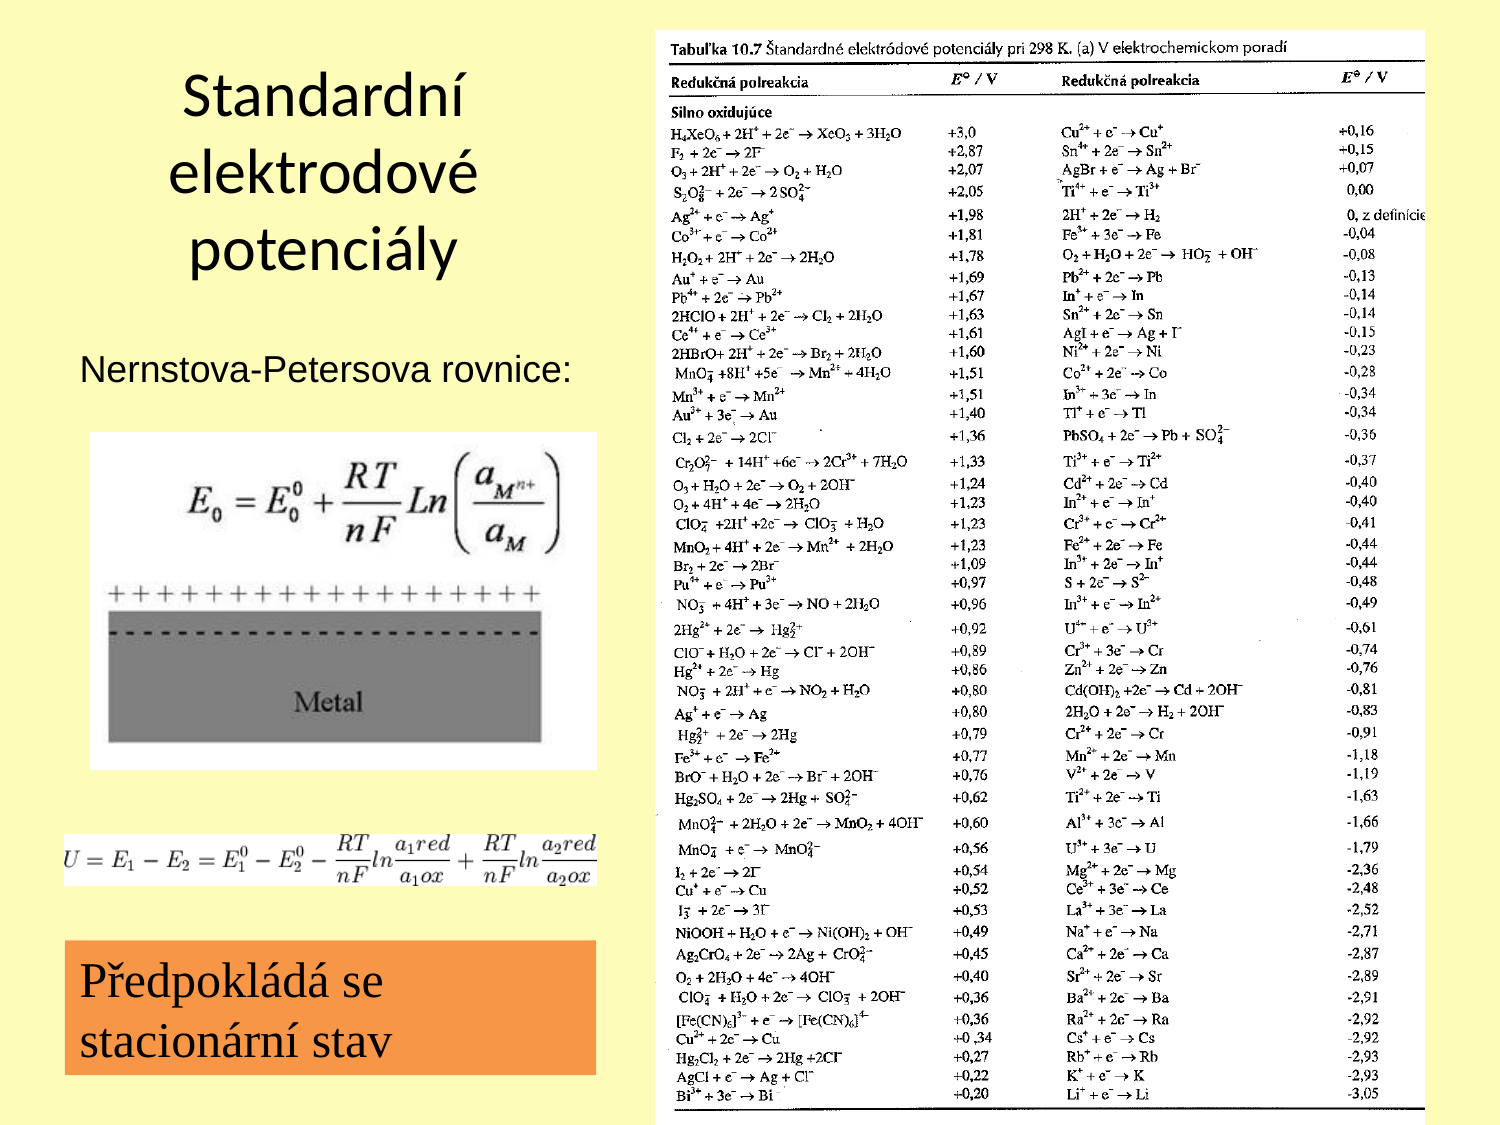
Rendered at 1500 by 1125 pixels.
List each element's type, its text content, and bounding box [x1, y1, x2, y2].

picture [655, 30, 1426, 1125]
text_box Předpokládá se stacionární stav [64, 940, 597, 1076]
picture [89, 432, 597, 771]
title Standardní elektrodové potenciály [75, 45, 573, 291]
text_box Nernstova-Petersova rovnice: [64, 337, 597, 398]
picture [64, 833, 597, 886]
